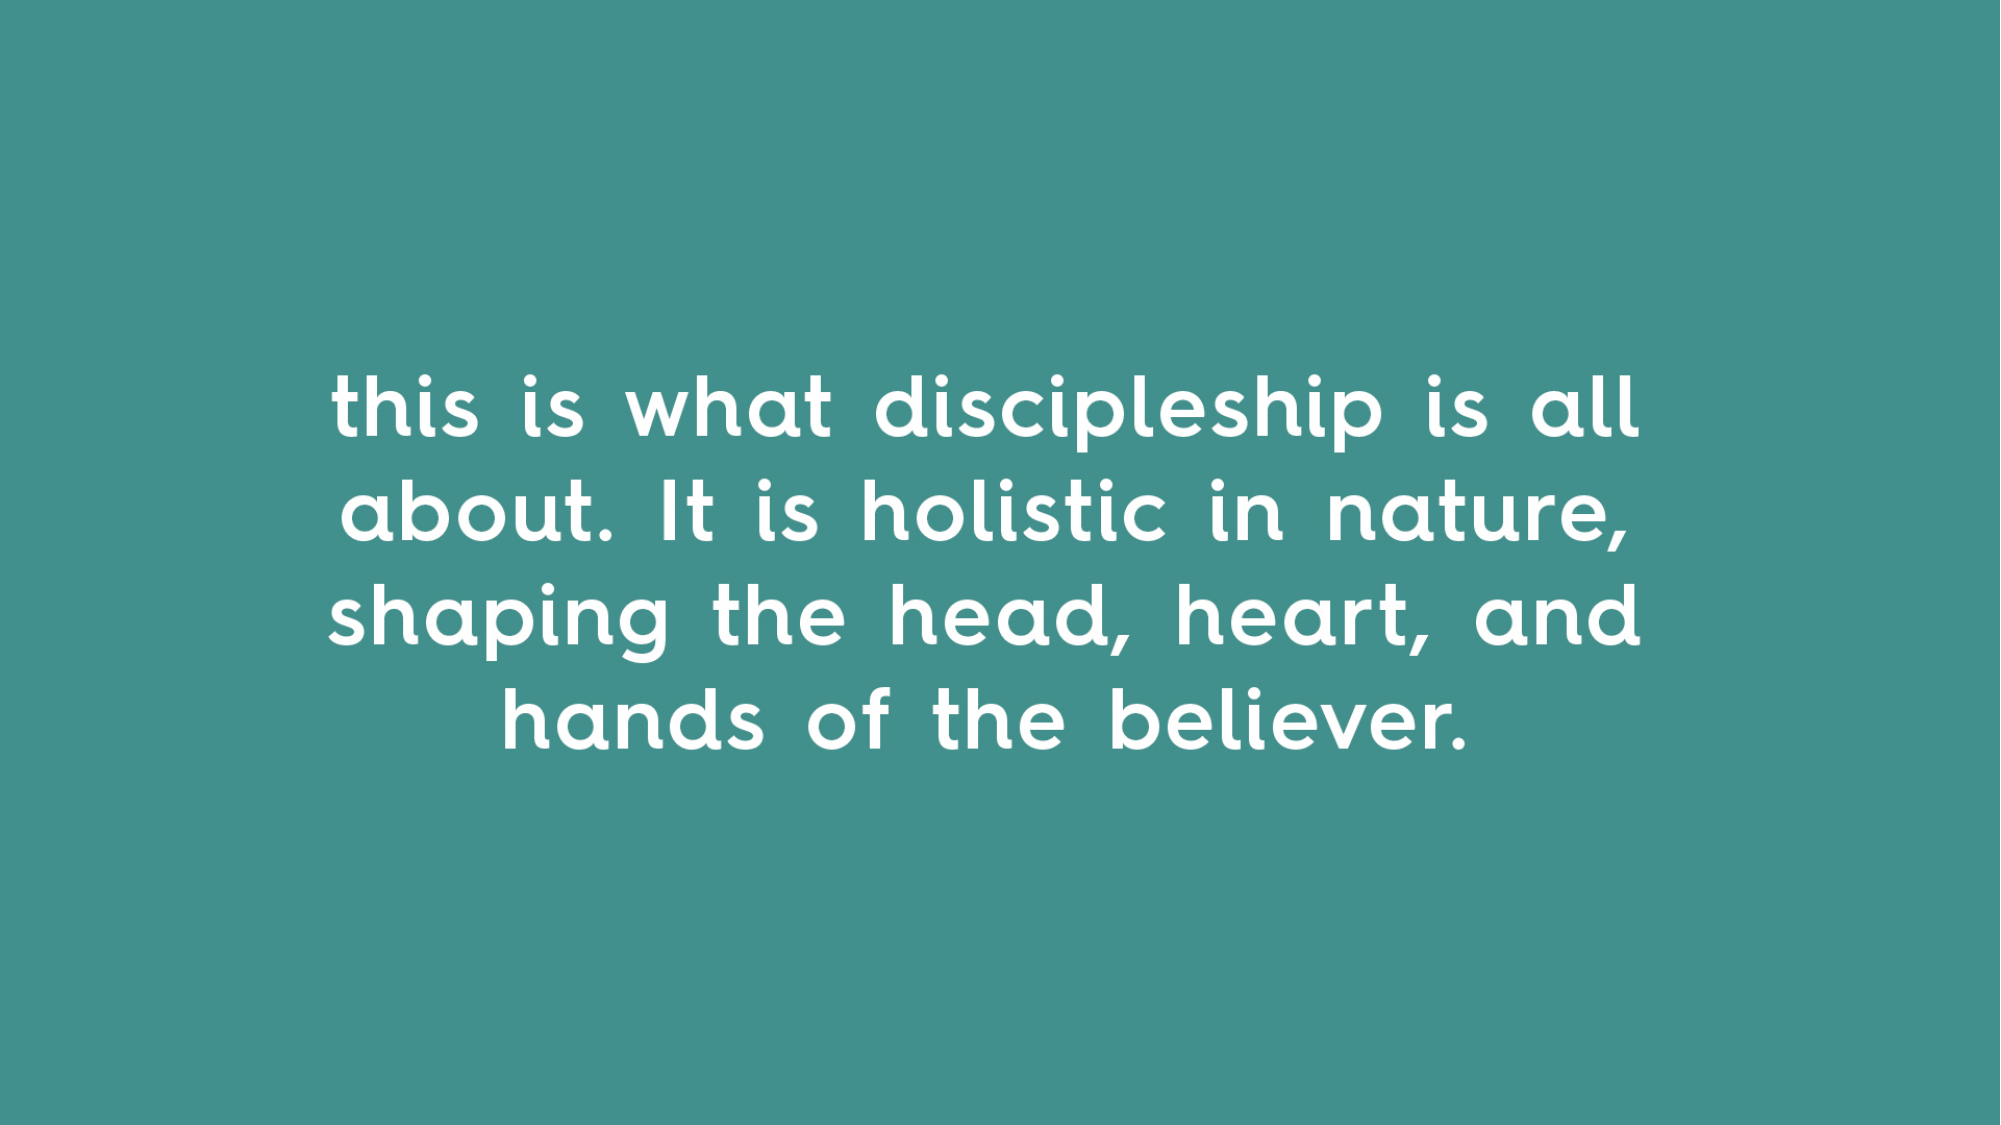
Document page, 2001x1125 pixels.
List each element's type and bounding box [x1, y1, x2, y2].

list [0, 0, 2000, 1125]
